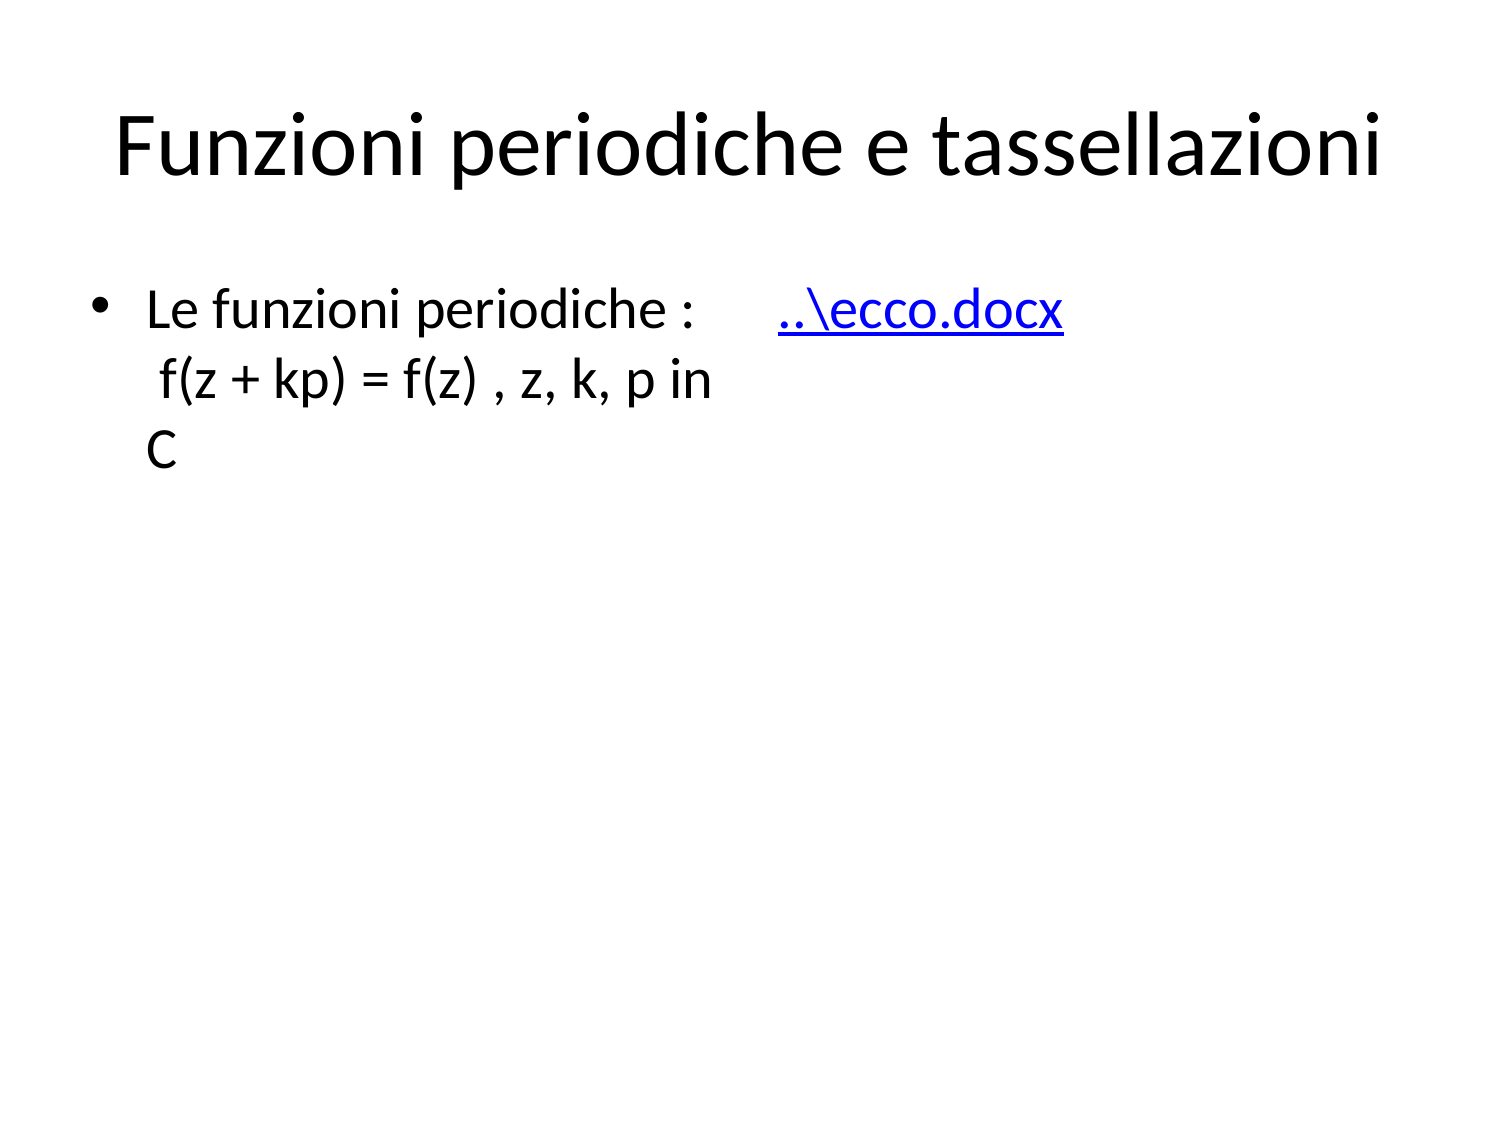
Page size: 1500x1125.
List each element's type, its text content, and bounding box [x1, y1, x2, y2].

list ..\ecco.docx [762, 262, 1425, 1005]
title Funzioni periodiche e tassellazioni [75, 45, 1425, 233]
list Le funzioni periodiche : f(z + kp) = f(z) , z, k, p in C [75, 262, 738, 1005]
